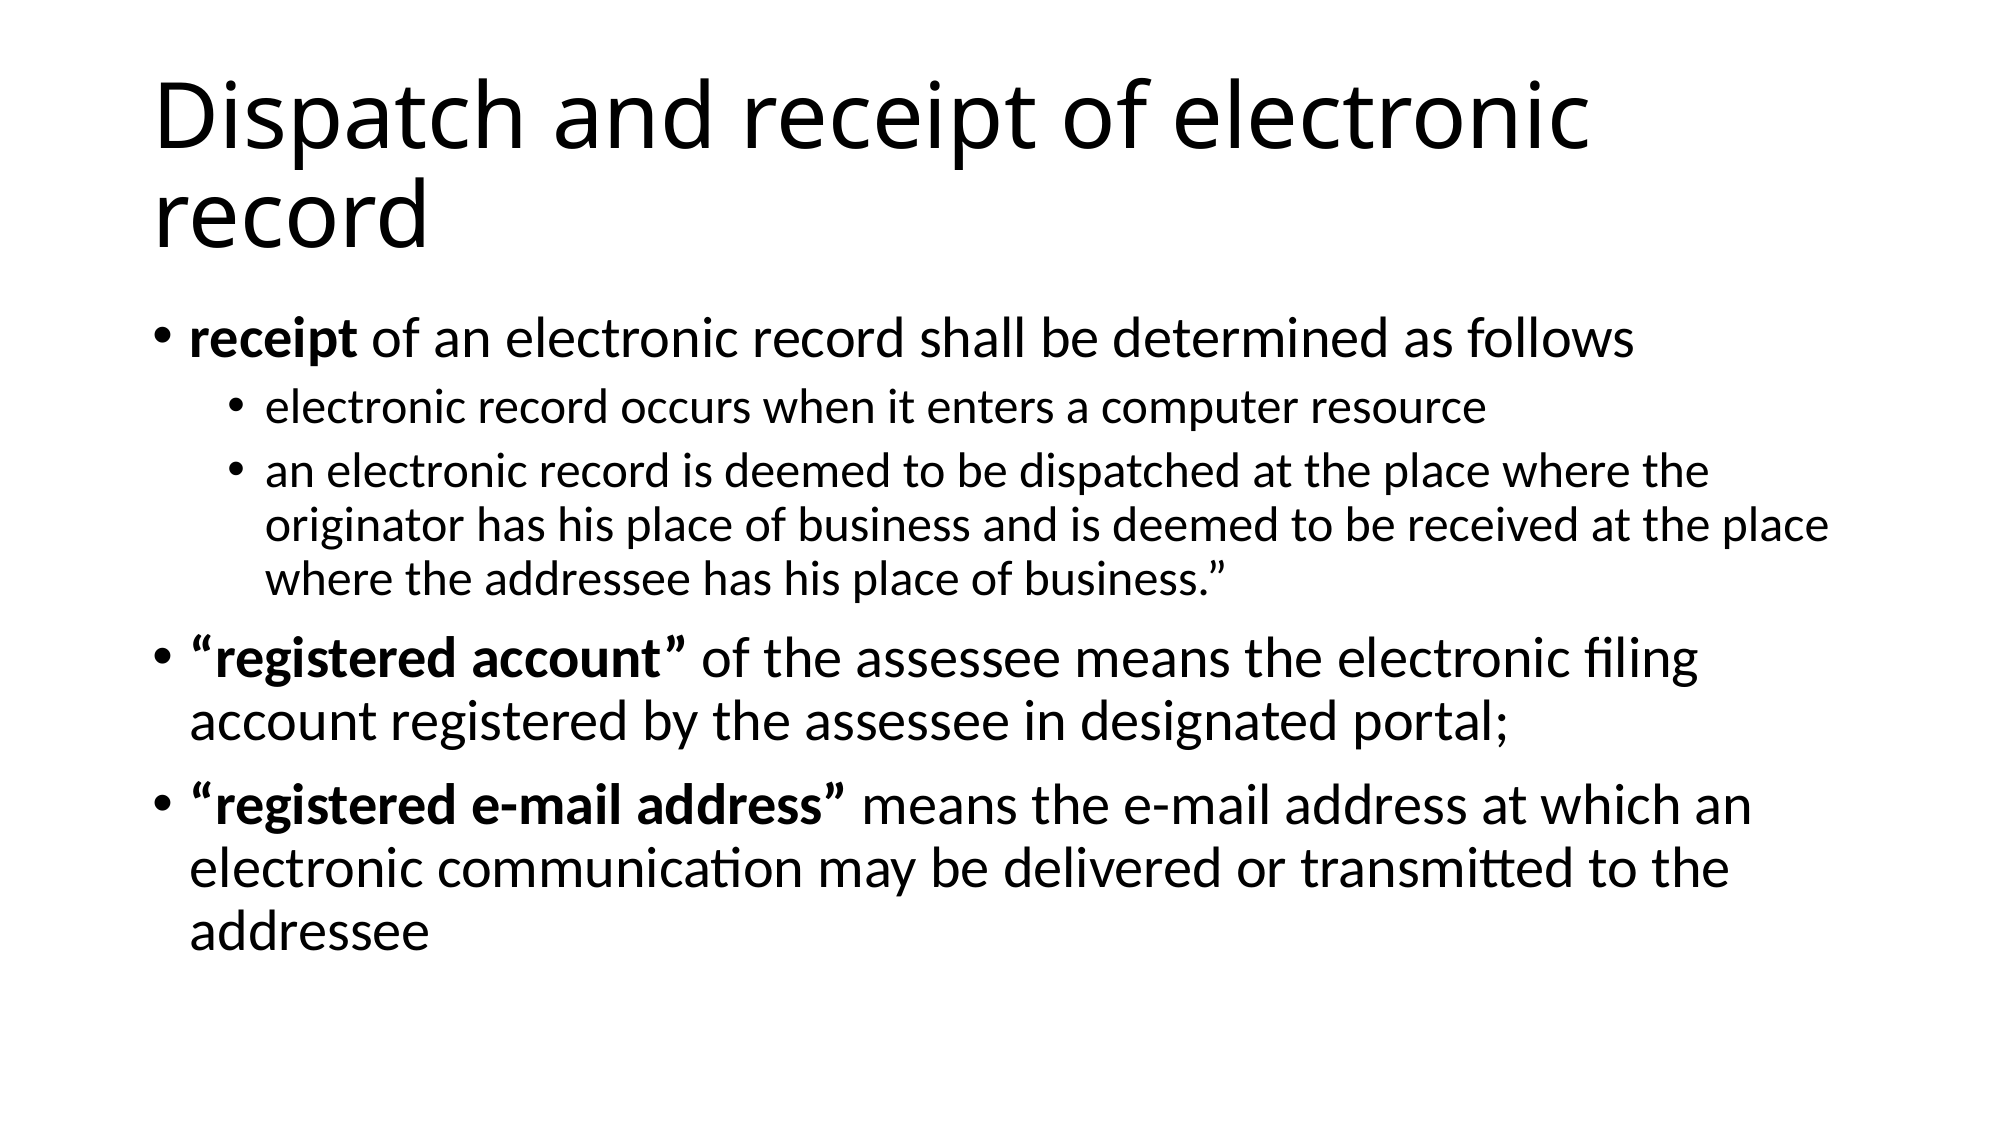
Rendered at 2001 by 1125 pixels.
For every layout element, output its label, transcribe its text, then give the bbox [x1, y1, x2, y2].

list receipt of an electronic record shall be determined as follows electronic record occurs when it enters a computer resource an electronic record is deemed to be dispatched at the place where the originator has his place of business and is deemed to be received at the place where the addressee has his place of business.” “registered account” of the assessee means the electronic filing account registered by the assessee in designated portal; “registered e-mail address” means the e-mail address at which an electronic communication may be delivered or transmitted to the addressee [137, 299, 1863, 1014]
title Dispatch and receipt of electronic record [137, 59, 1863, 278]
